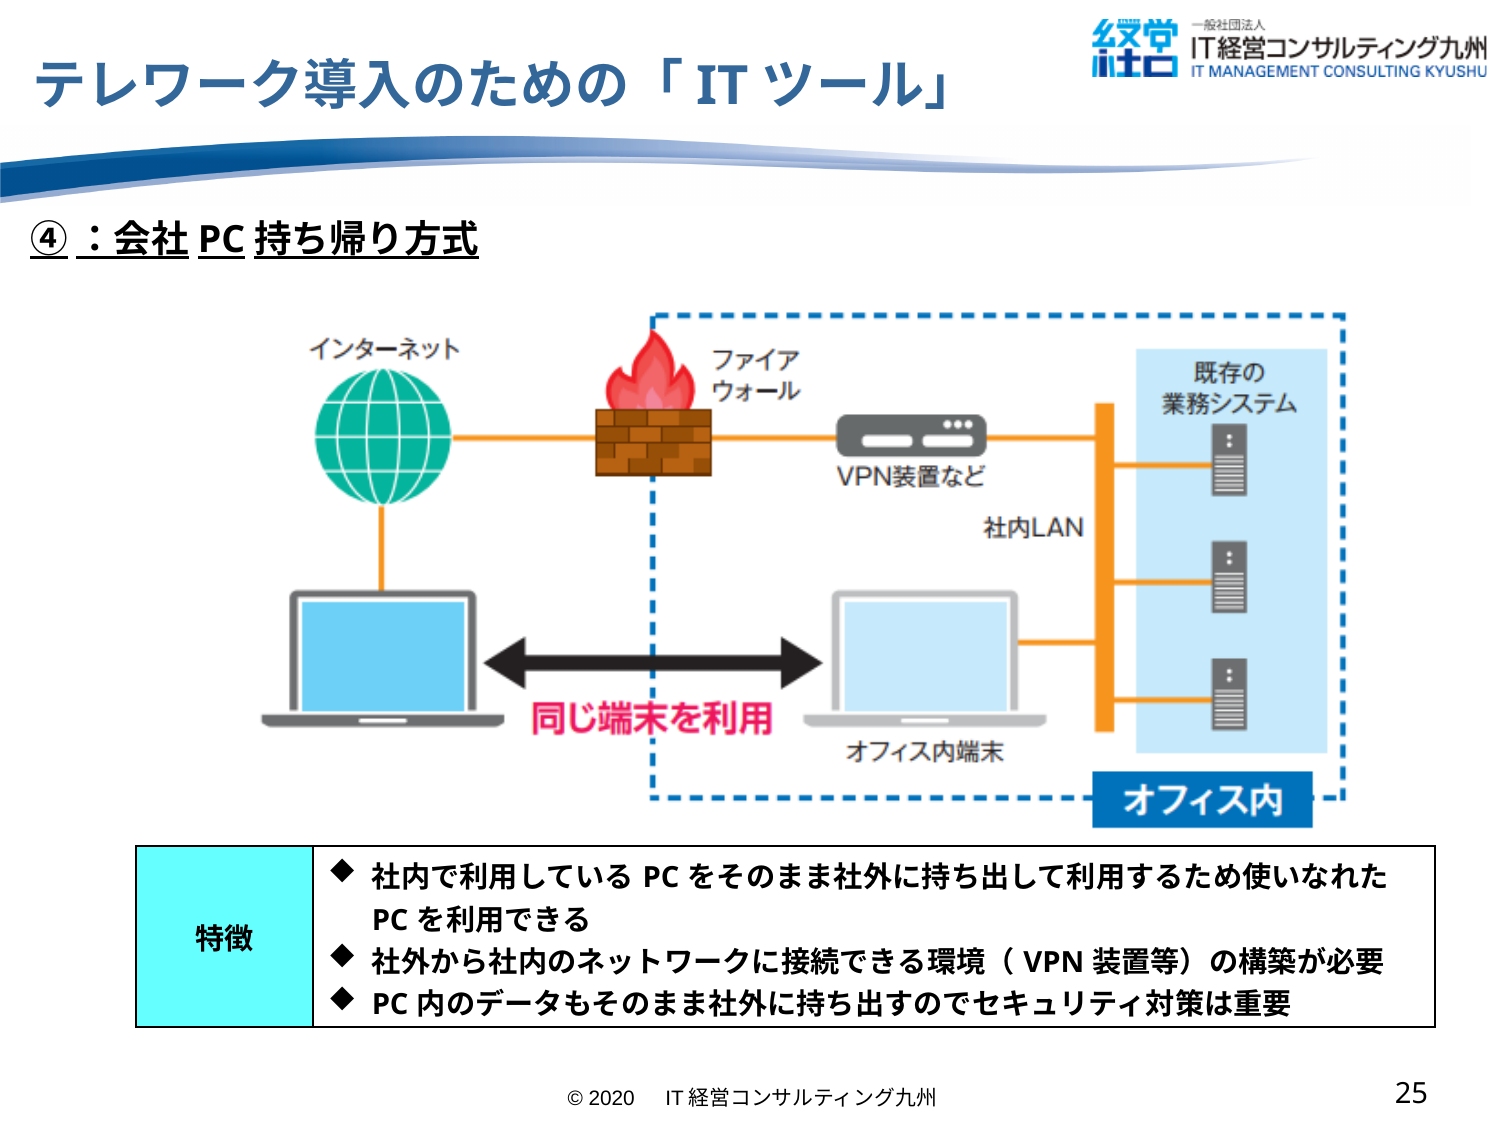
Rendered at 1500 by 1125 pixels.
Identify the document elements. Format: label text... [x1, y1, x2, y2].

picture [206, 302, 1386, 842]
text_box ④：会社PC持ち帰り方式 [15, 208, 495, 268]
picture [1, 126, 1470, 206]
slide_number 24 [1329, 1066, 1495, 1120]
table_header 特徴 [137, 847, 312, 1026]
title テレワーク導入のための「ITツール」 [17, 42, 1350, 125]
table_header 社内で利用しているPCをそのまま社外に持ち出して利用するため使いなれたPCを利用できる 社外から社内のネットワークに接続できる環境（VPN装置等）の構築が必要 PC内のデータもそのまま社外に持ち出すのでセキュリティ対策は重要 [314, 847, 1434, 1026]
